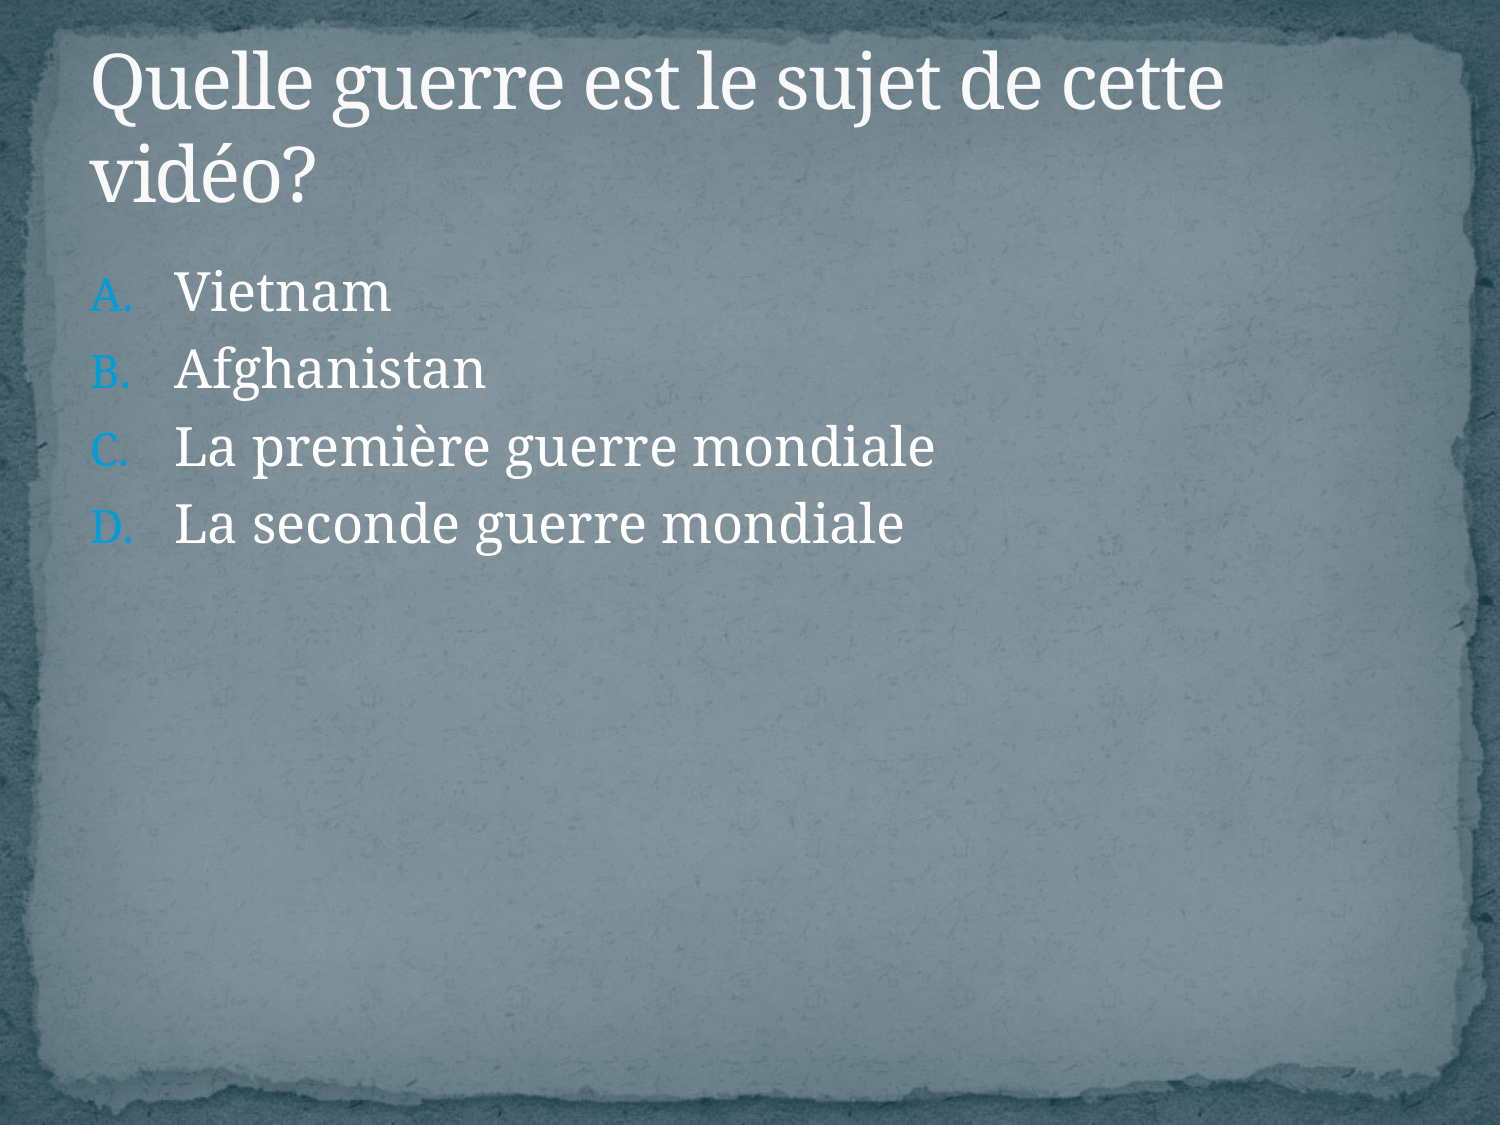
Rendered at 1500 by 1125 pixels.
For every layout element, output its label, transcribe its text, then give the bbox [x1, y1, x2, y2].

title Quelle guerre est le sujet de cette vidéo? [74, 24, 1425, 225]
list Vietnam Afghanistan La première guerre mondiale La seconde guerre mondiale [75, 249, 1425, 1000]
